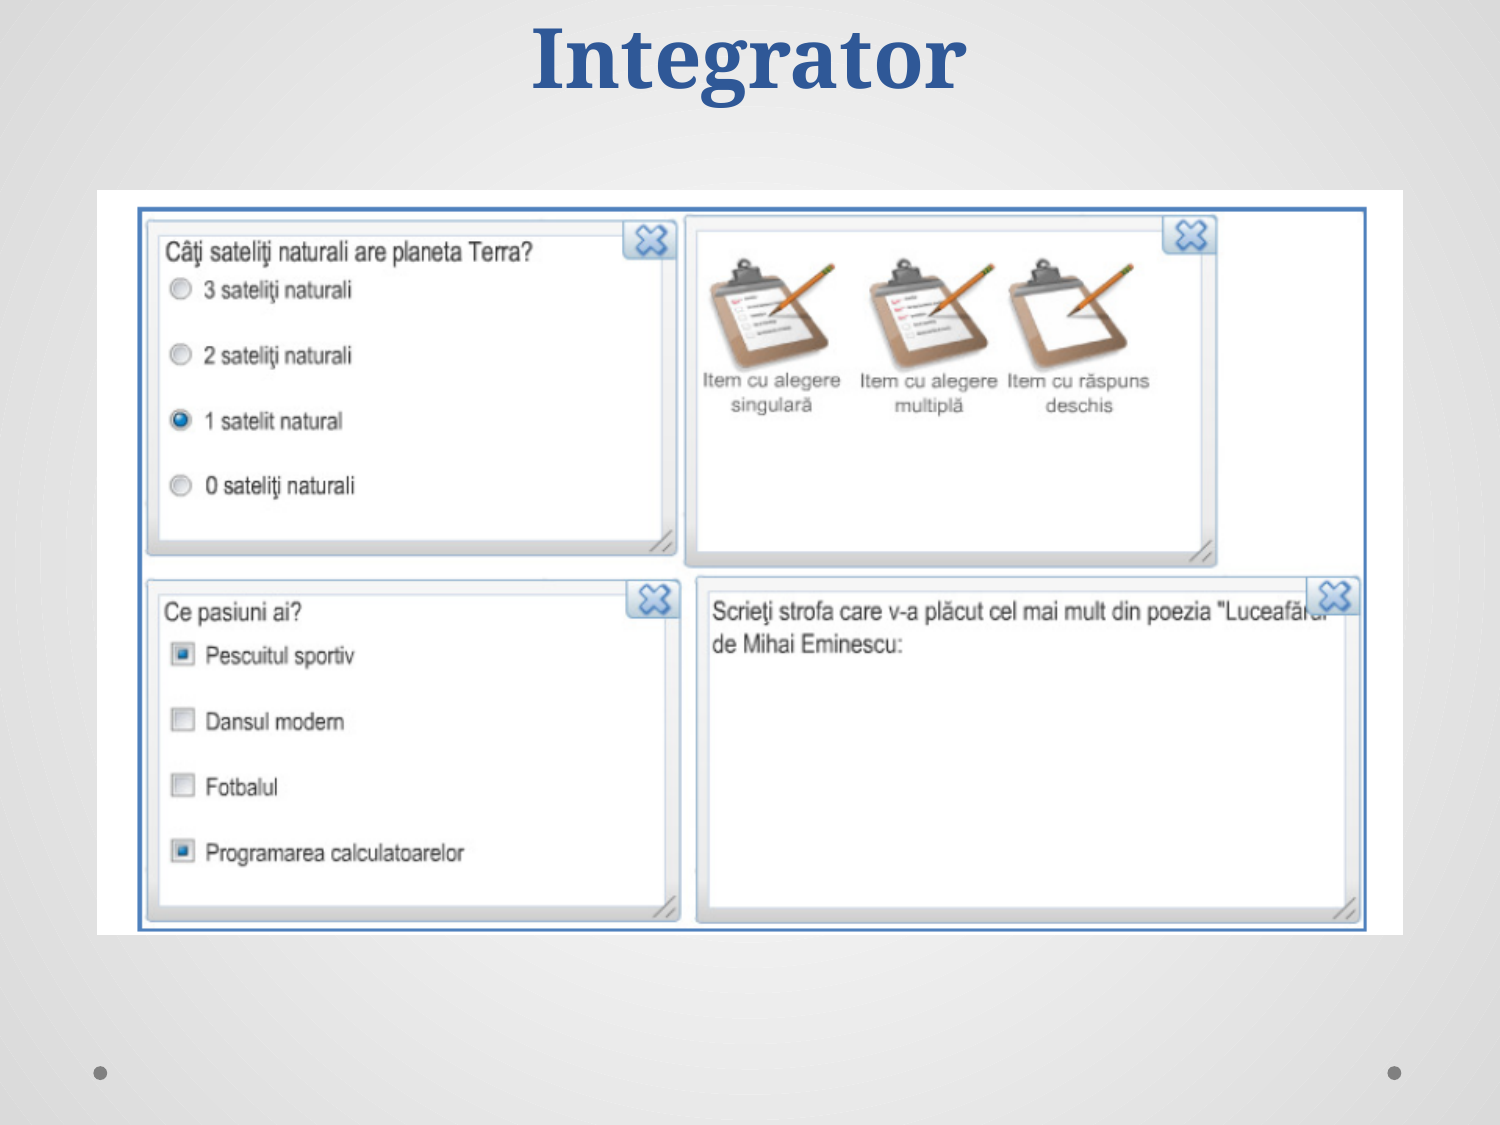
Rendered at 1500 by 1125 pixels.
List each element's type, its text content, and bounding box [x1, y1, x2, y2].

title Teste de evaluare în EDU Integrator [0, 0, 1500, 113]
picture [97, 190, 1403, 935]
